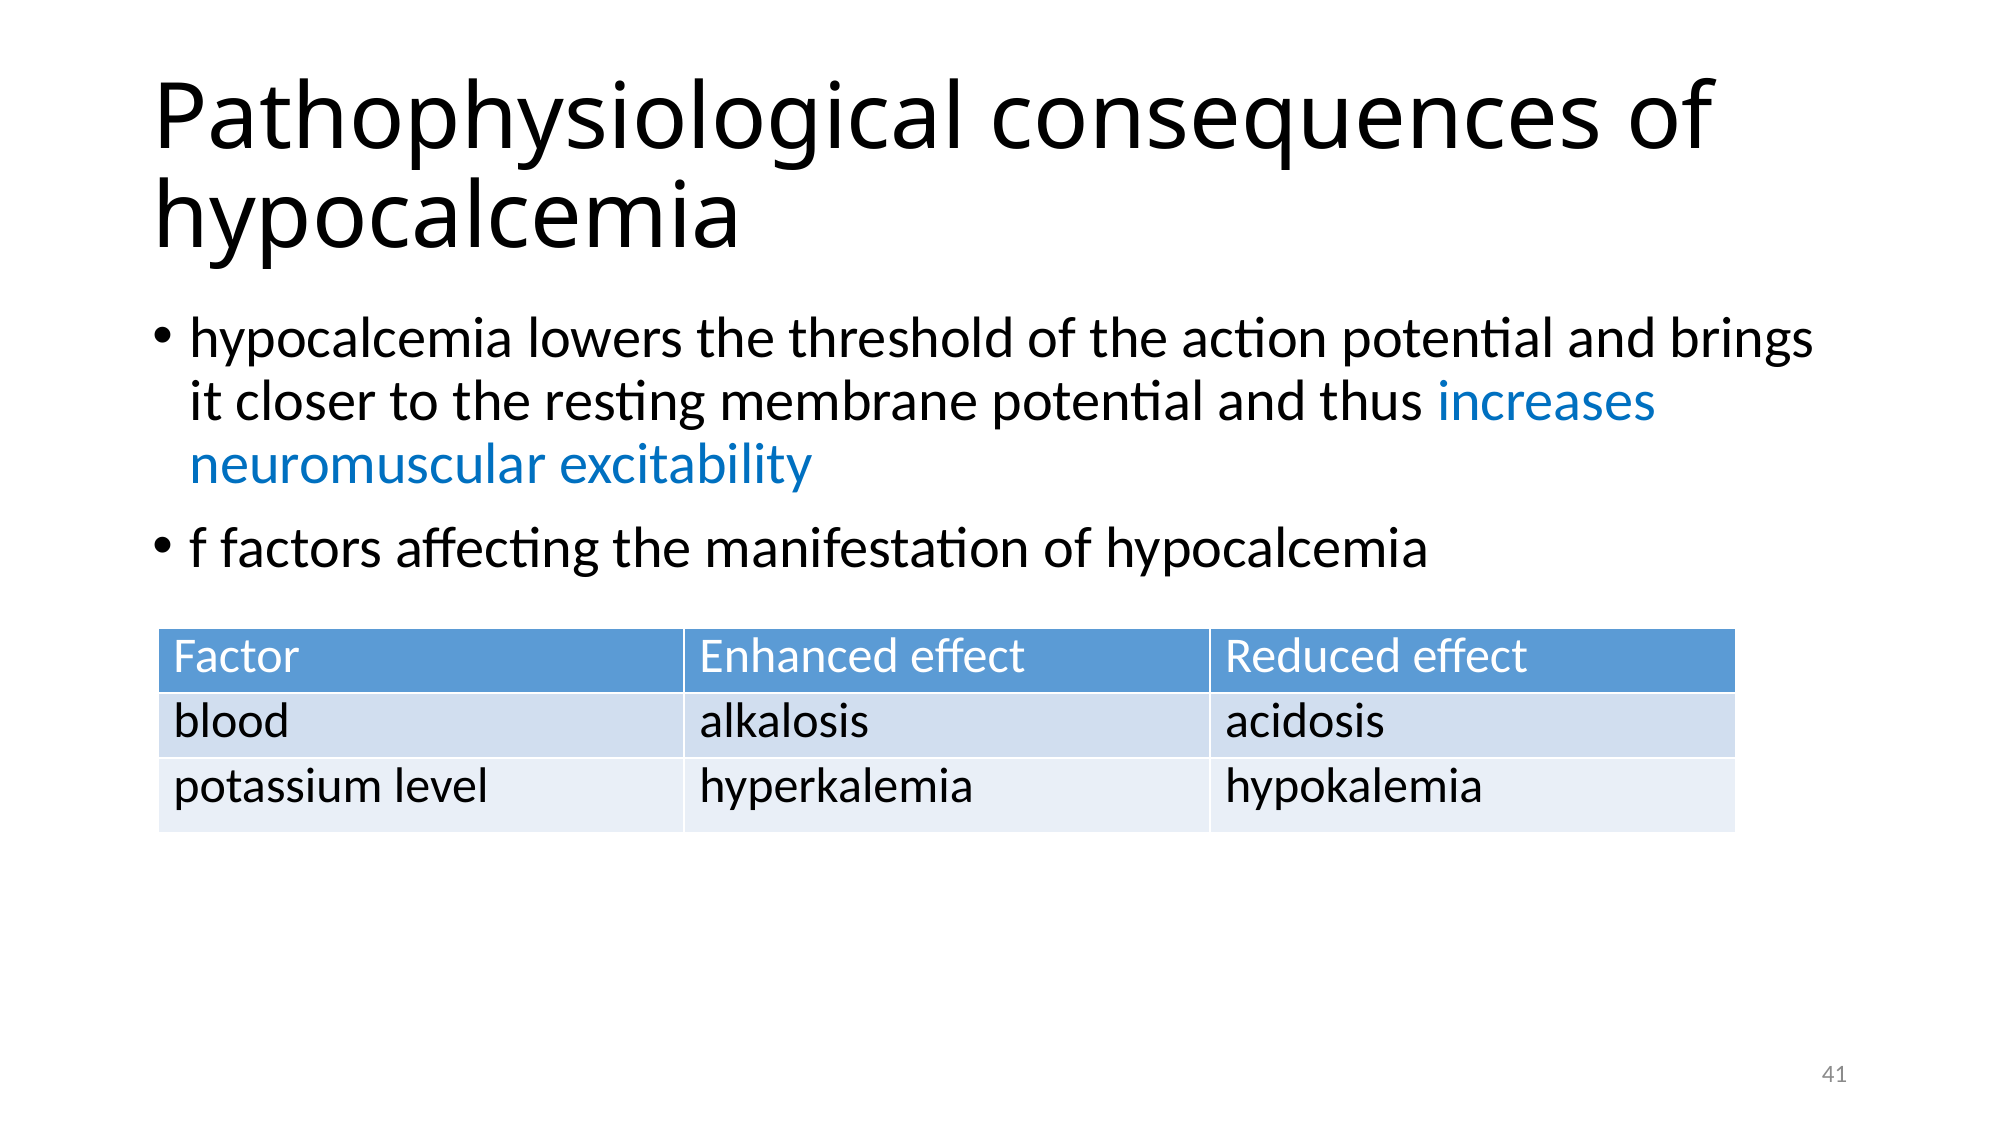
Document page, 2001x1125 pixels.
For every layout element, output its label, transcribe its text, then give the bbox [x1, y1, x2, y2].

table_cell potassium level [159, 759, 683, 832]
table_cell hypokalemia [1211, 759, 1735, 832]
slide_number 41 [1412, 1042, 1863, 1103]
table_header Factor [159, 629, 683, 692]
table_cell alkalosis [685, 694, 1209, 757]
table_cell blood [159, 694, 683, 757]
list hypocalcemia lowers the threshold of the action potential and brings it closer to the resting membrane potential and thus increases neuromuscular excitability f factors affecting the manifestation of hypocalcemia [137, 299, 1863, 606]
title Pathophysiological consequences of hypocalcemia [137, 59, 1863, 278]
table_cell acidosis [1211, 694, 1735, 757]
table_header Enhanced effect [685, 629, 1209, 692]
table_header Reduced effect [1211, 629, 1735, 692]
table_cell hyperkalemia [685, 759, 1209, 832]
